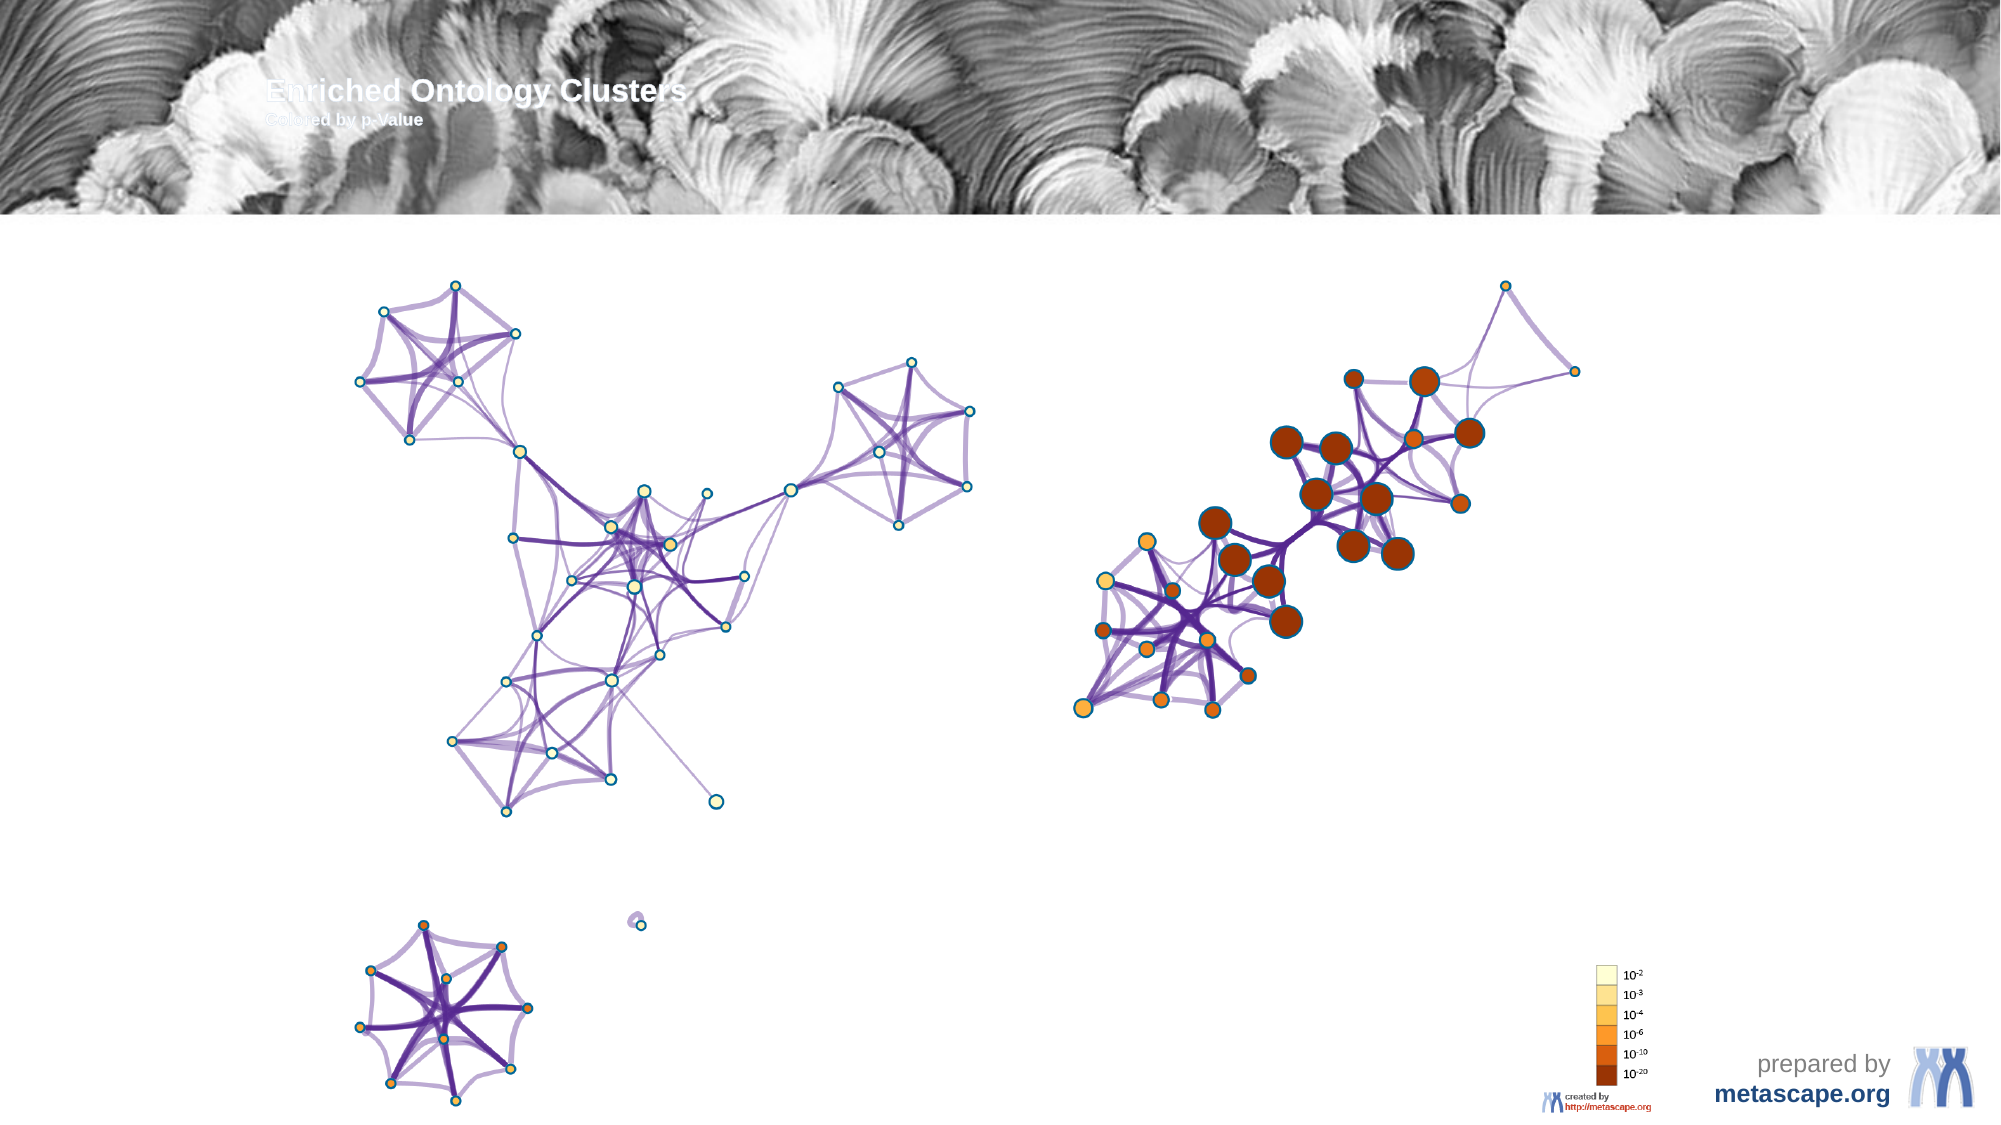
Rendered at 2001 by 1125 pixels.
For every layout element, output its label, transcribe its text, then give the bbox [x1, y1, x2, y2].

title Enriched Ontology Clusters Colored by p-Value [249, 61, 1600, 137]
picture [0, 0, 2001, 1125]
